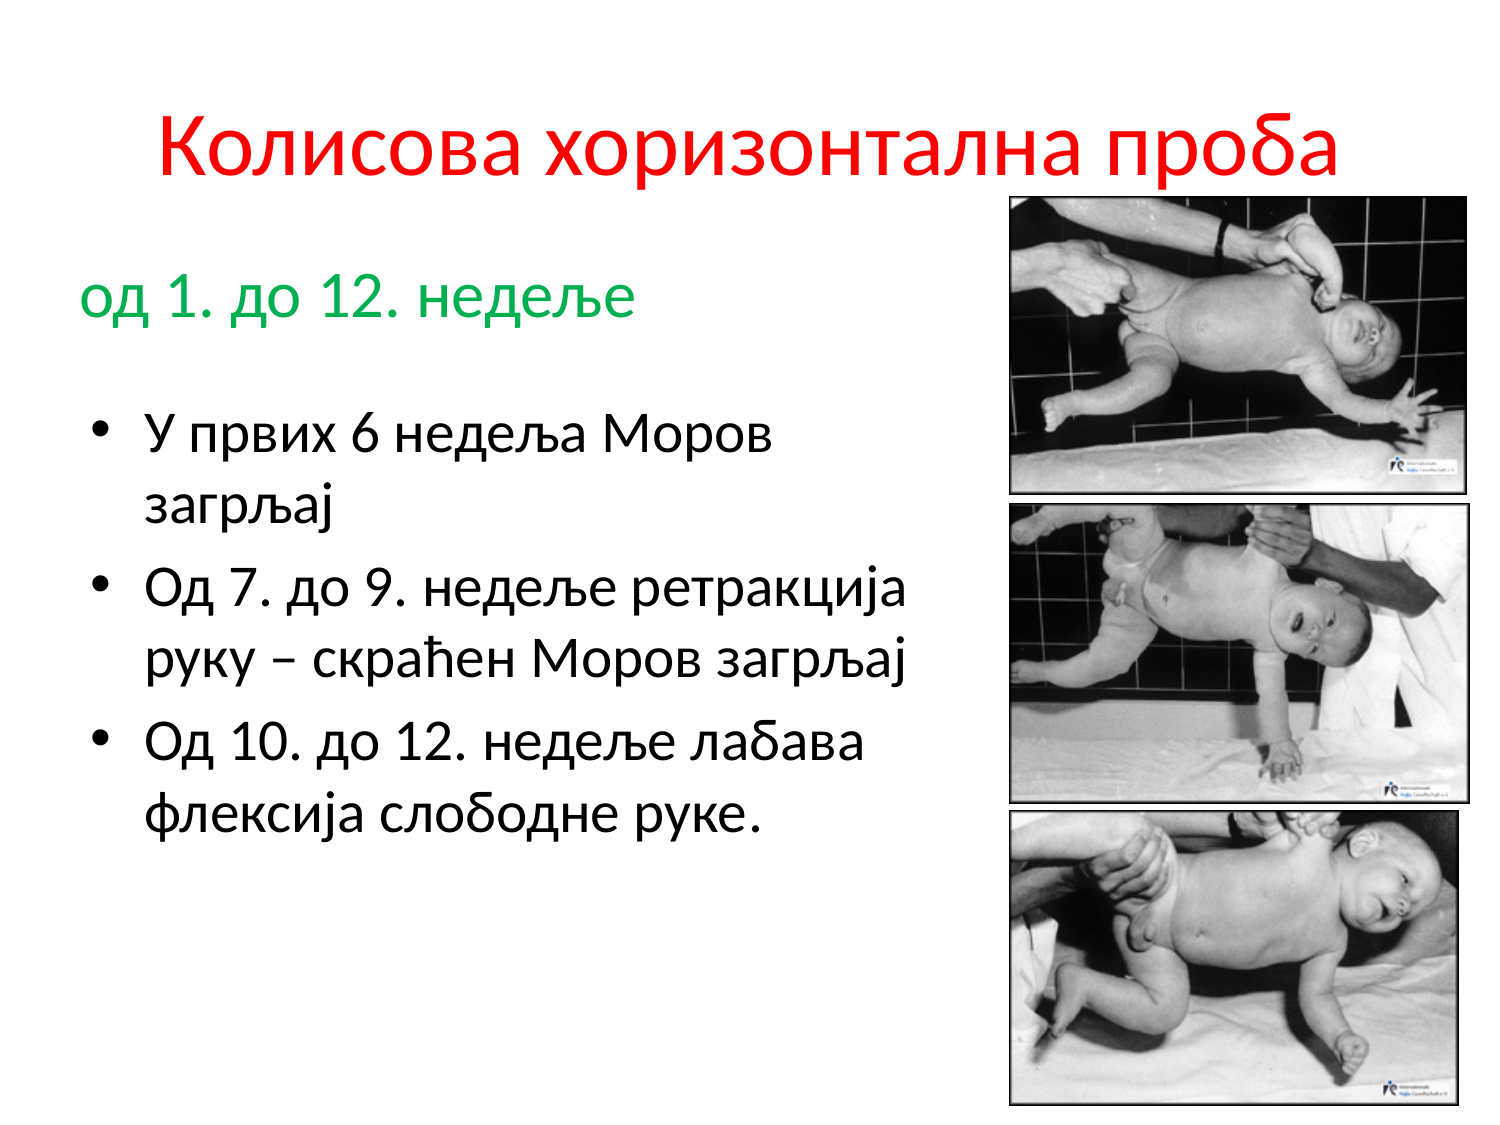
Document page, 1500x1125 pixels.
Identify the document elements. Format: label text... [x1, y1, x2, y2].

picture [1009, 503, 1470, 804]
title Колисова хоризонтална проба [75, 45, 1425, 233]
picture [1009, 810, 1459, 1107]
picture [1009, 195, 1467, 495]
list У првих 6 недеља Моров загрљај Од 7. до 9. недеље ретракција руку – скраћен Моров загрљај Од 10. до 12. недеље лабава флексија слободне руке. [75, 385, 987, 1005]
text_box од 1. до 12. недеље [64, 243, 1004, 339]
